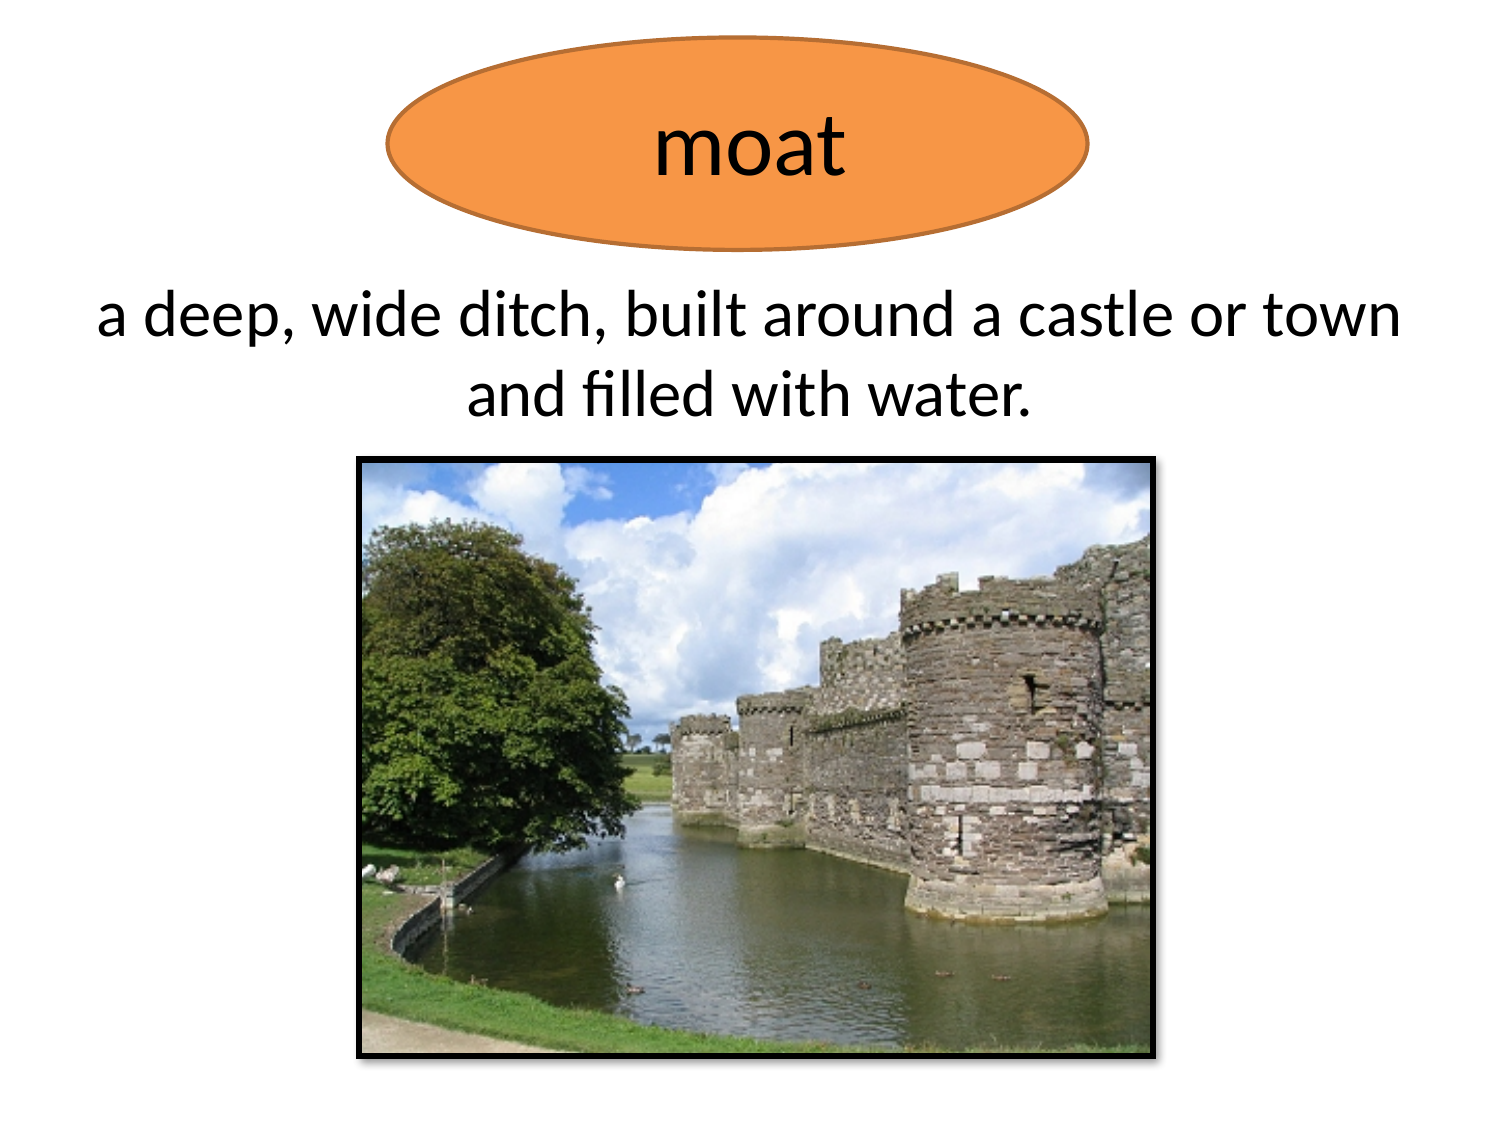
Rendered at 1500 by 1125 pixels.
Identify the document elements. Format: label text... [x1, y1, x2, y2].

text_box [537, 233, 938, 253]
text_box [591, 35, 884, 45]
picture [362, 462, 1151, 1054]
title moat [75, 45, 1425, 233]
list a deep, wide ditch, built around a castle or town and filled with water. [75, 262, 1425, 1005]
